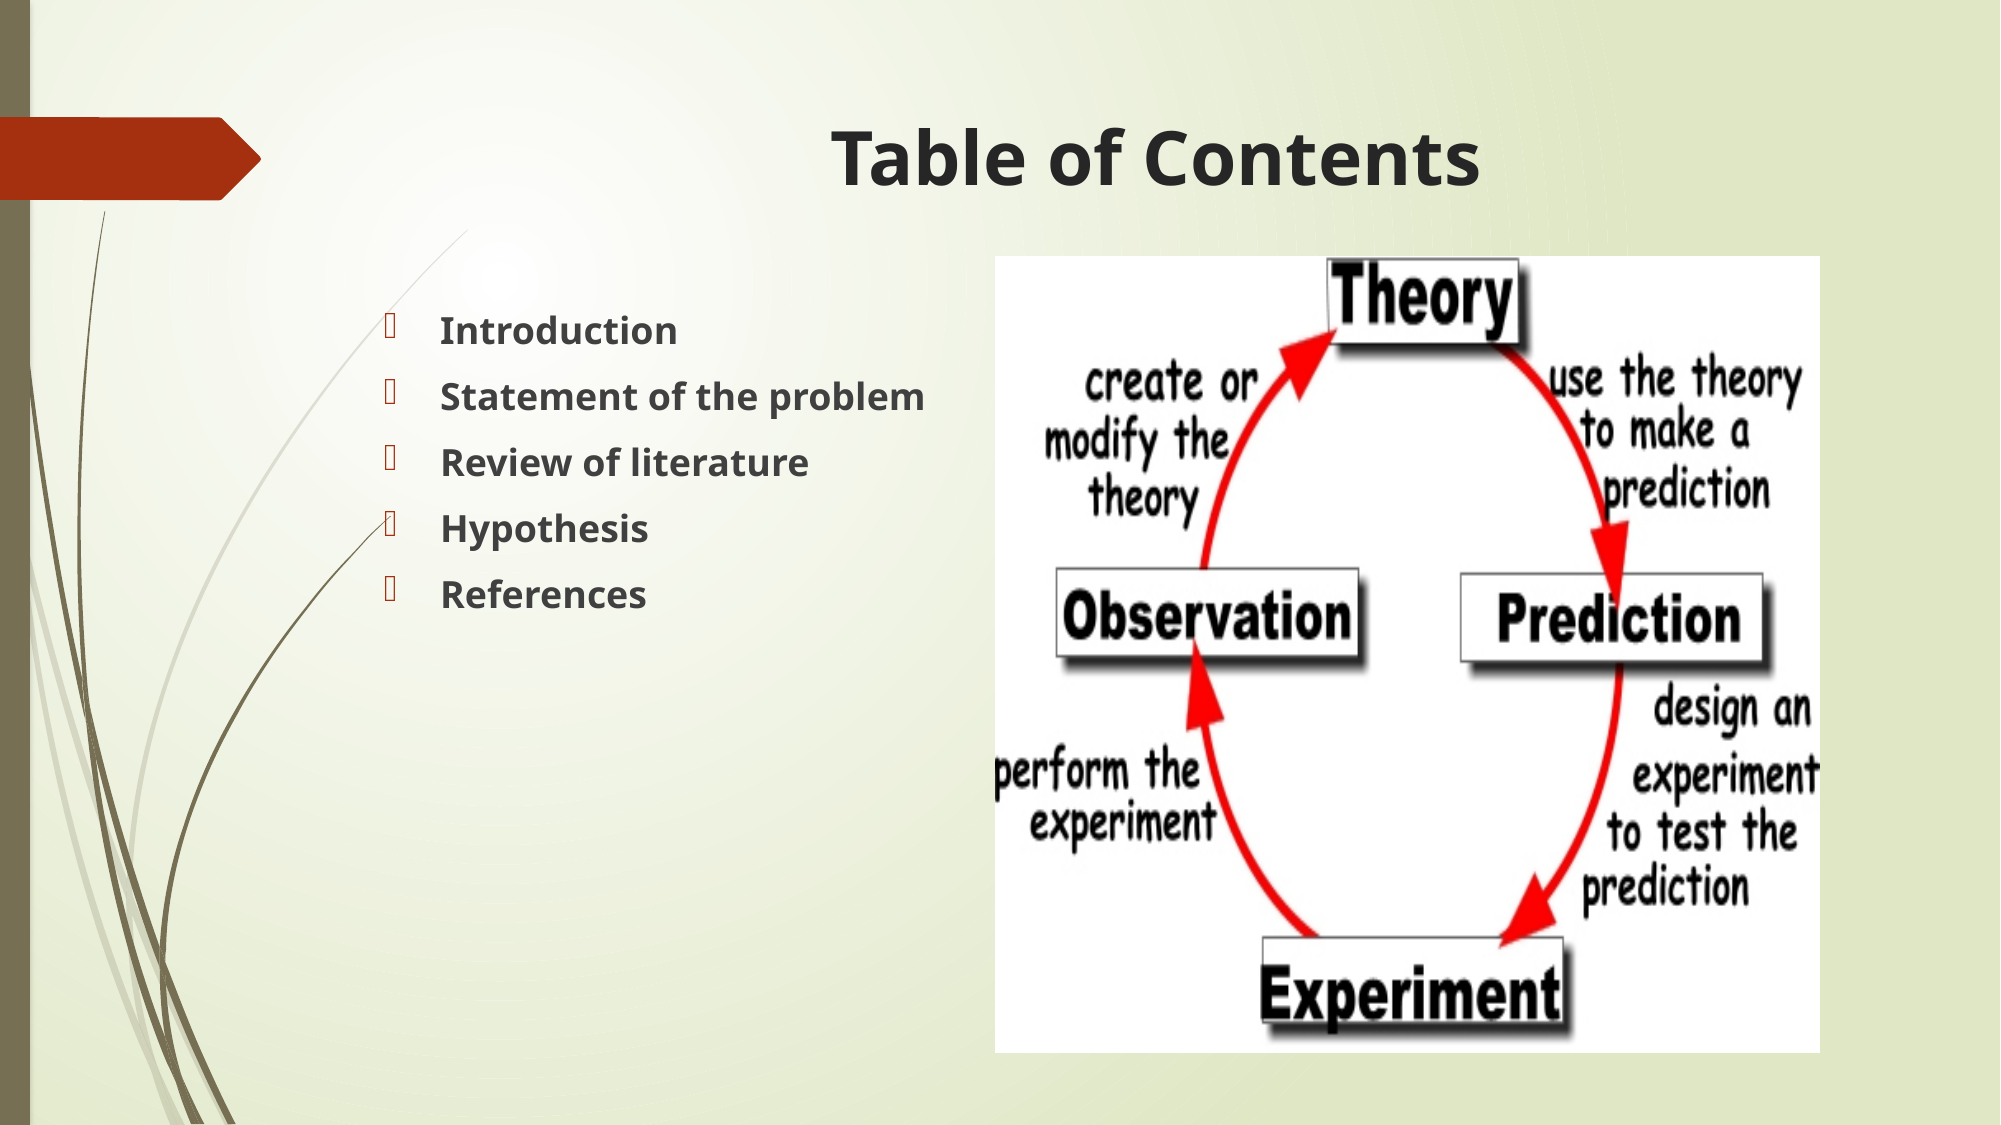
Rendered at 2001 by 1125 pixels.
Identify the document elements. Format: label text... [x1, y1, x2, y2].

title Table of Contents [425, 102, 1888, 233]
picture [994, 256, 1820, 1053]
list Introduction Statement of the problem Review of literature Hypothesis References [368, 233, 1888, 970]
